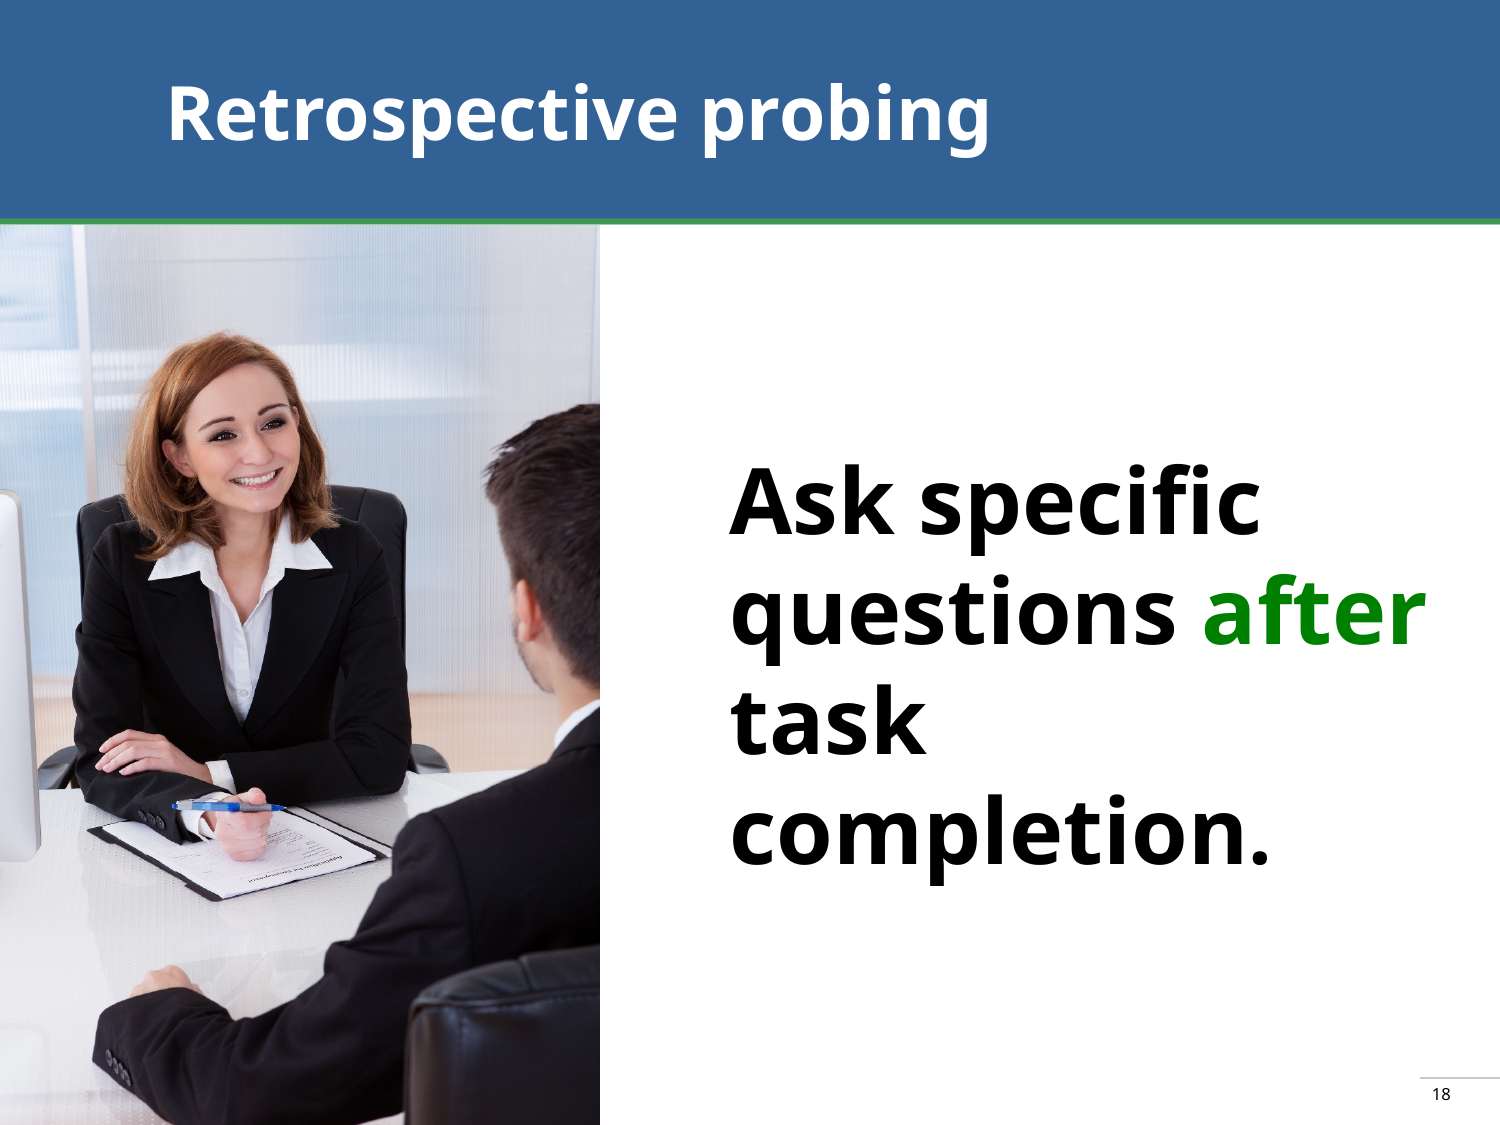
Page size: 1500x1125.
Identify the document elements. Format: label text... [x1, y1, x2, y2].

picture [0, 0, 1500, 1125]
list Ask specific questions after task completion. [714, 262, 1457, 1063]
slide_number 18 [1431, 1085, 1458, 1106]
title Retrospective probing [150, 0, 1350, 221]
